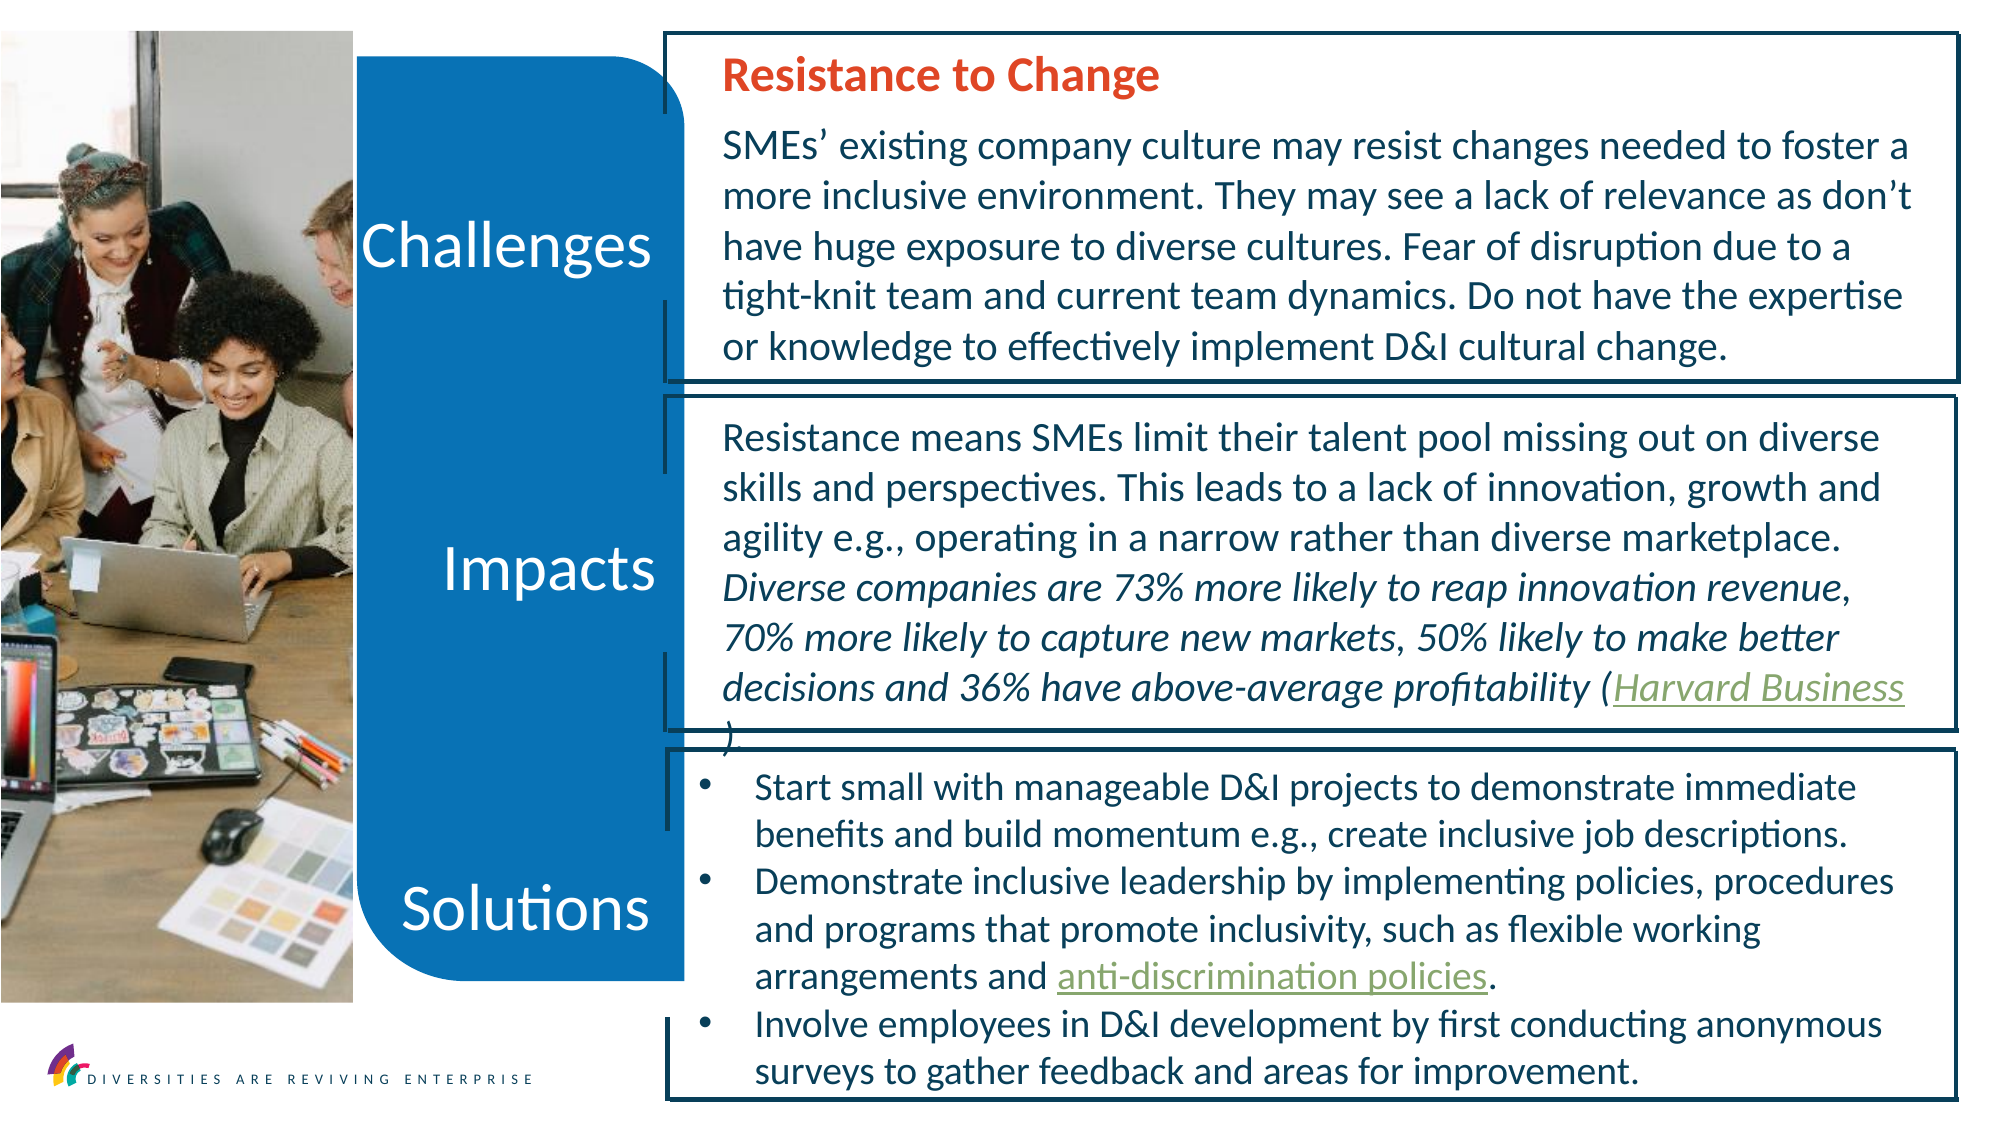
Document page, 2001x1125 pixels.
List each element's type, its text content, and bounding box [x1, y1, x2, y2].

list SMEs’ existing company culture may resist changes needed to foster a more inclusive environment. They may see a lack of relevance as don’t have huge exposure to diverse cultures. Fear of disruption due to a tight-knit team and current team dynamics. Do not have the expertise or knowledge to effectively implement D&I cultural change. [707, 108, 1942, 273]
picture [1, 30, 354, 1003]
list Challenges [354, 150, 668, 308]
text_box Impacts [363, 484, 672, 642]
text_box Resistance means SMEs limit their talent pool missing out on diverse skills and perspectives. This leads to a lack of innovation, growth and agility e.g., operating in a narrow rather than diverse marketplace. Diverse companies are 73% more likely to reap innovation revenue, 70% more likely to capture new markets, 50% likely to make better decisions and 36% have above-average profitability (Harvard Business). [707, 402, 1942, 567]
text_box Start small with manageable D&I projects to demonstrate immediate benefits and build momentum e.g., create inclusive job descriptions. Demonstrate inclusive leadership by implementing policies, procedures and programs that promote inclusivity, such as flexible working arrangements and anti-discrimination policies. Involve employees in D&I development by first conducting anonymous surveys to gather feedback and areas for improvement. [683, 752, 1964, 917]
list Resistance to Change [707, 33, 1785, 90]
list Solutions [358, 813, 666, 970]
